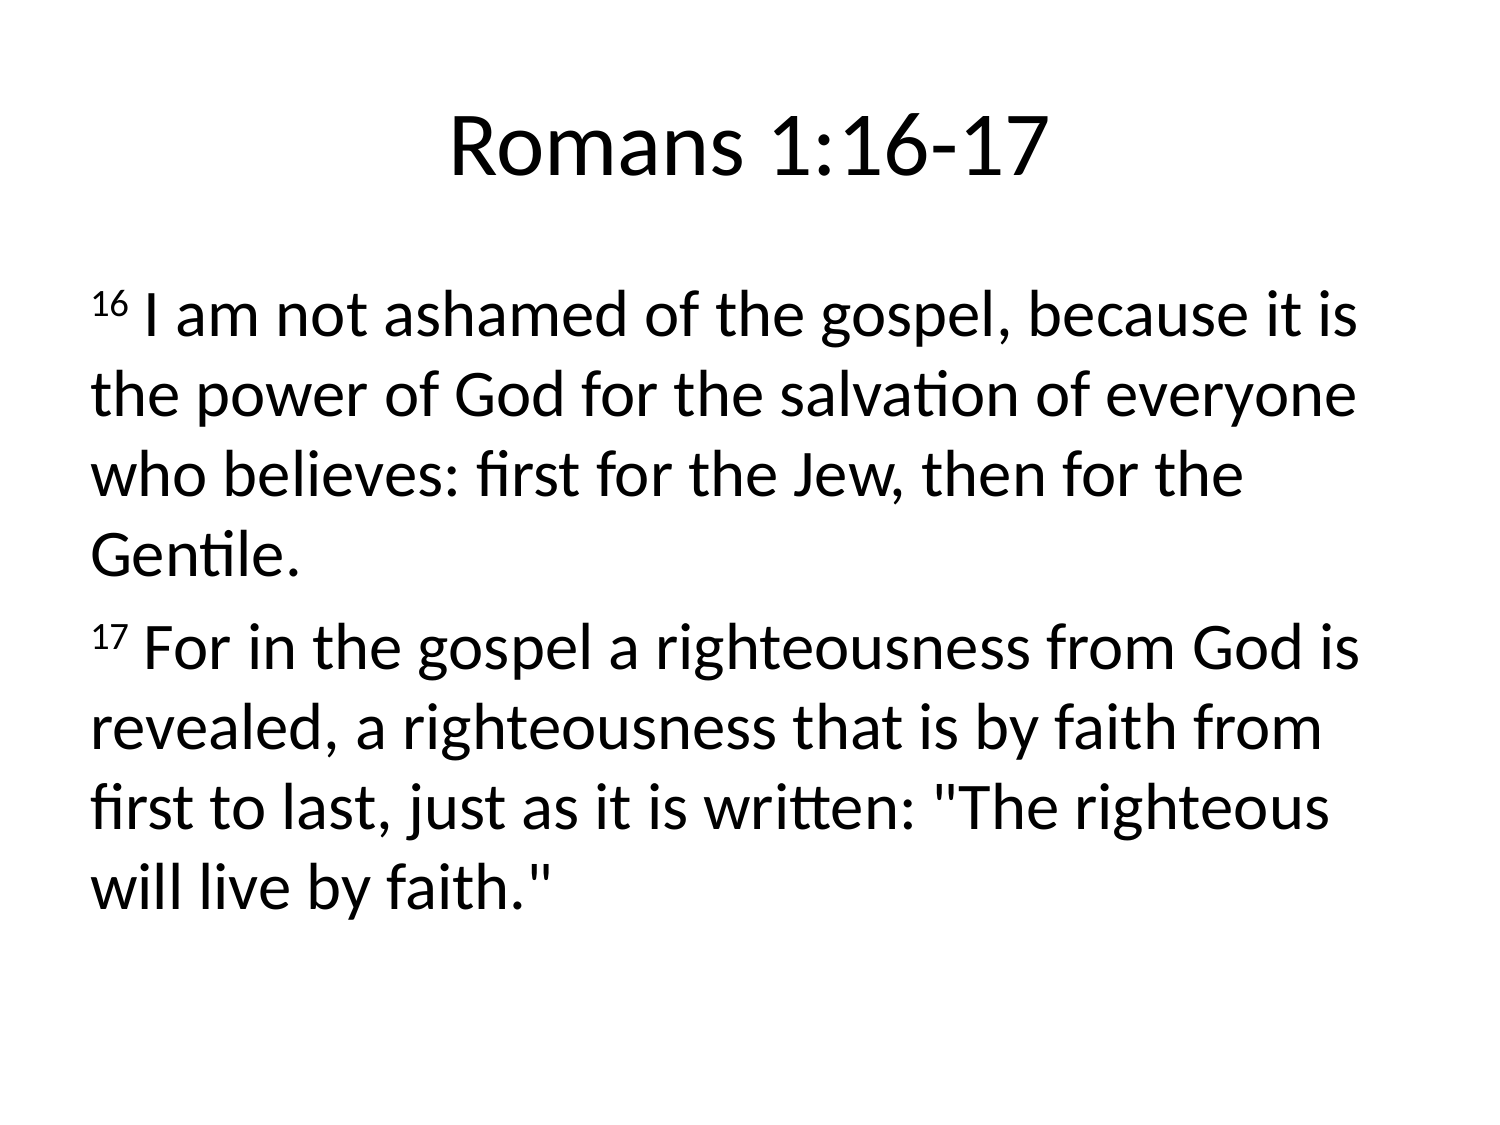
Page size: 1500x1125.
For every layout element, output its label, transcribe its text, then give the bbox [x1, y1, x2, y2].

list 16 I am not ashamed of the gospel, because it is the power of God for the salvation of everyone who believes: first for the Jew, then for the Gentile. 17 For in the gospel a righteousness from God is revealed, a righteousness that is by faith from first to last, just as it is written: "The righteous will live by faith." [75, 262, 1425, 1005]
title Romans 1:16-17 [75, 45, 1425, 233]
